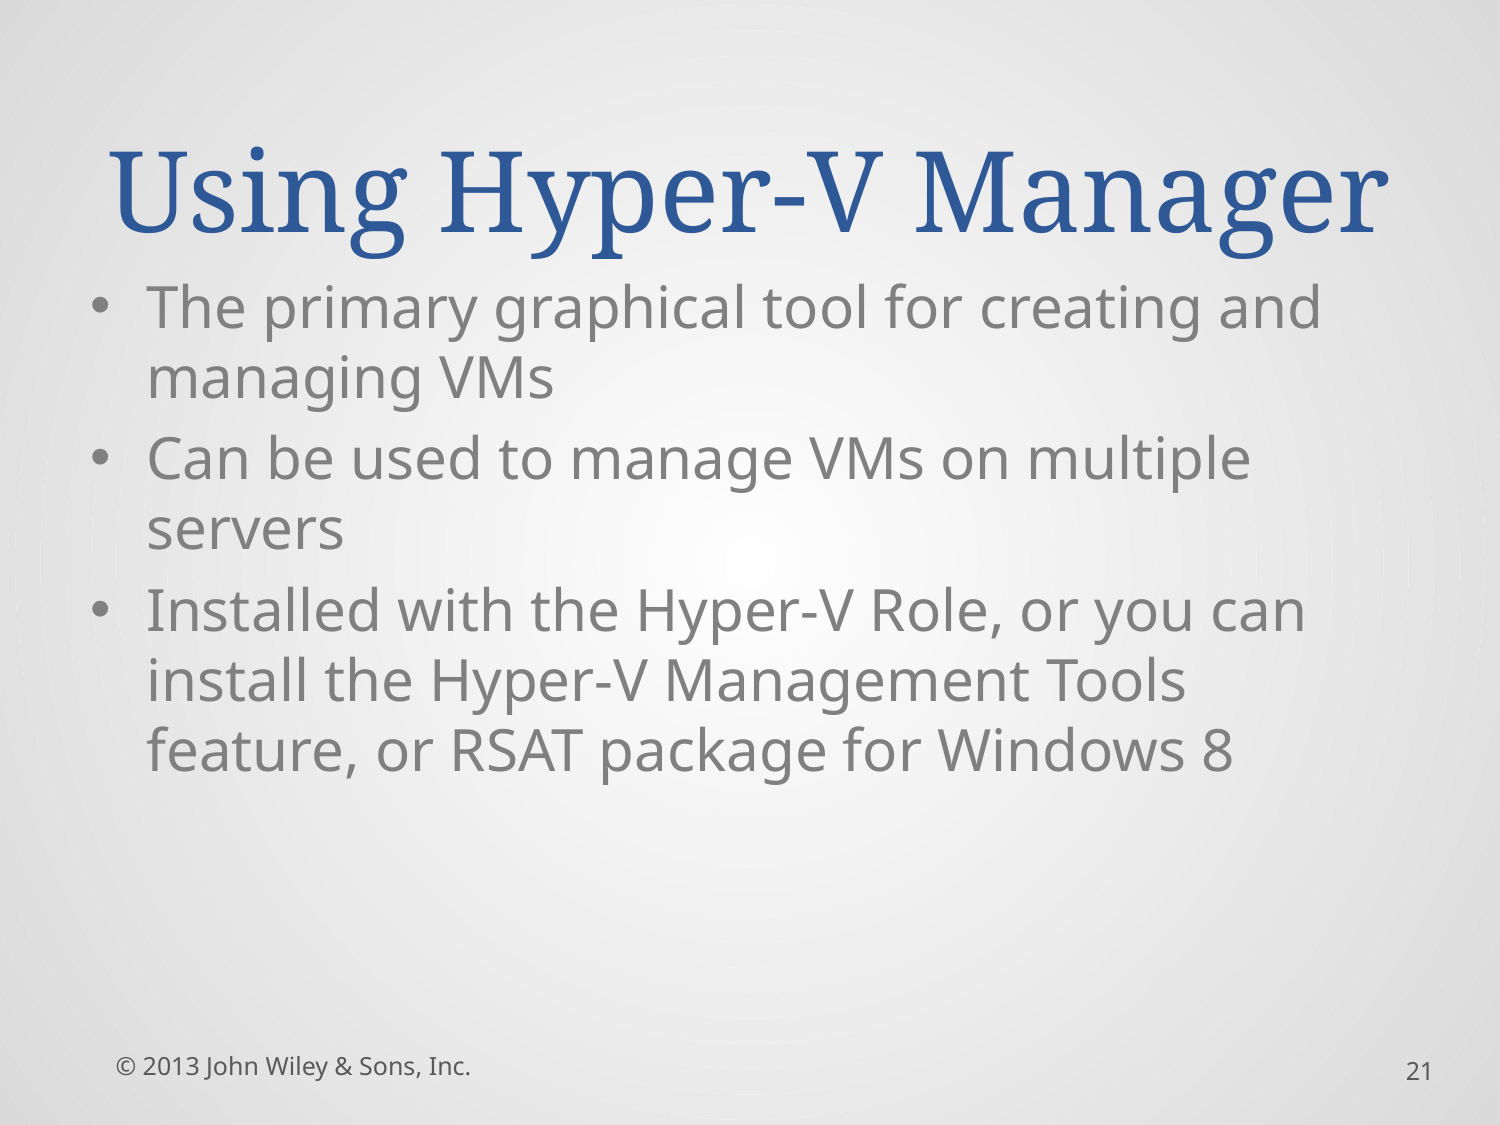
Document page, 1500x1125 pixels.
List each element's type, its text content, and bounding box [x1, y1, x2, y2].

slide_number 21 [1401, 1042, 1494, 1103]
footer © 2013 John Wiley & Sons, Inc. [108, 1037, 576, 1098]
title Using Hyper-V Manager [75, 0, 1425, 262]
list The primary graphical tool for creating and managing VMs Can be used to manage VMs on multiple servers Installed with the Hyper-V Role, or you can install the Hyper-V Management Tools feature, or RSAT package for Windows 8 [75, 262, 1425, 1005]
